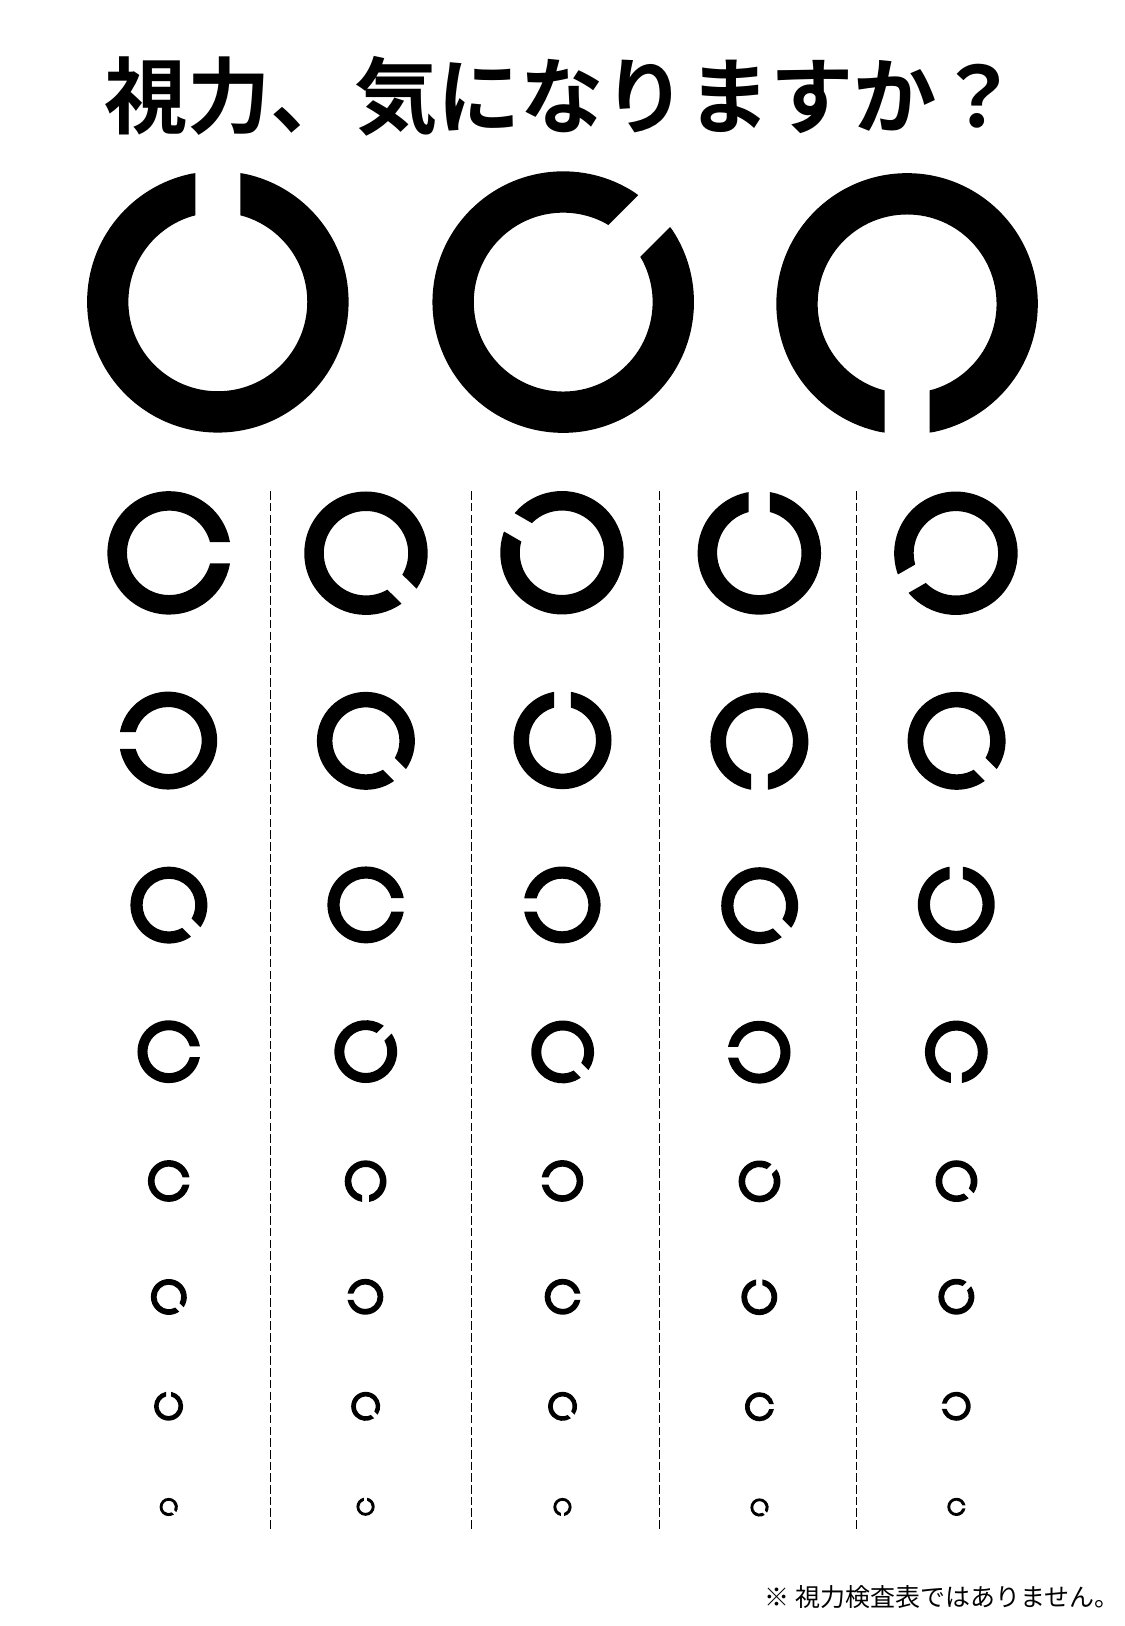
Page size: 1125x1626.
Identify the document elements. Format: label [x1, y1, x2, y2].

text_box [84, 36, 1125, 1620]
